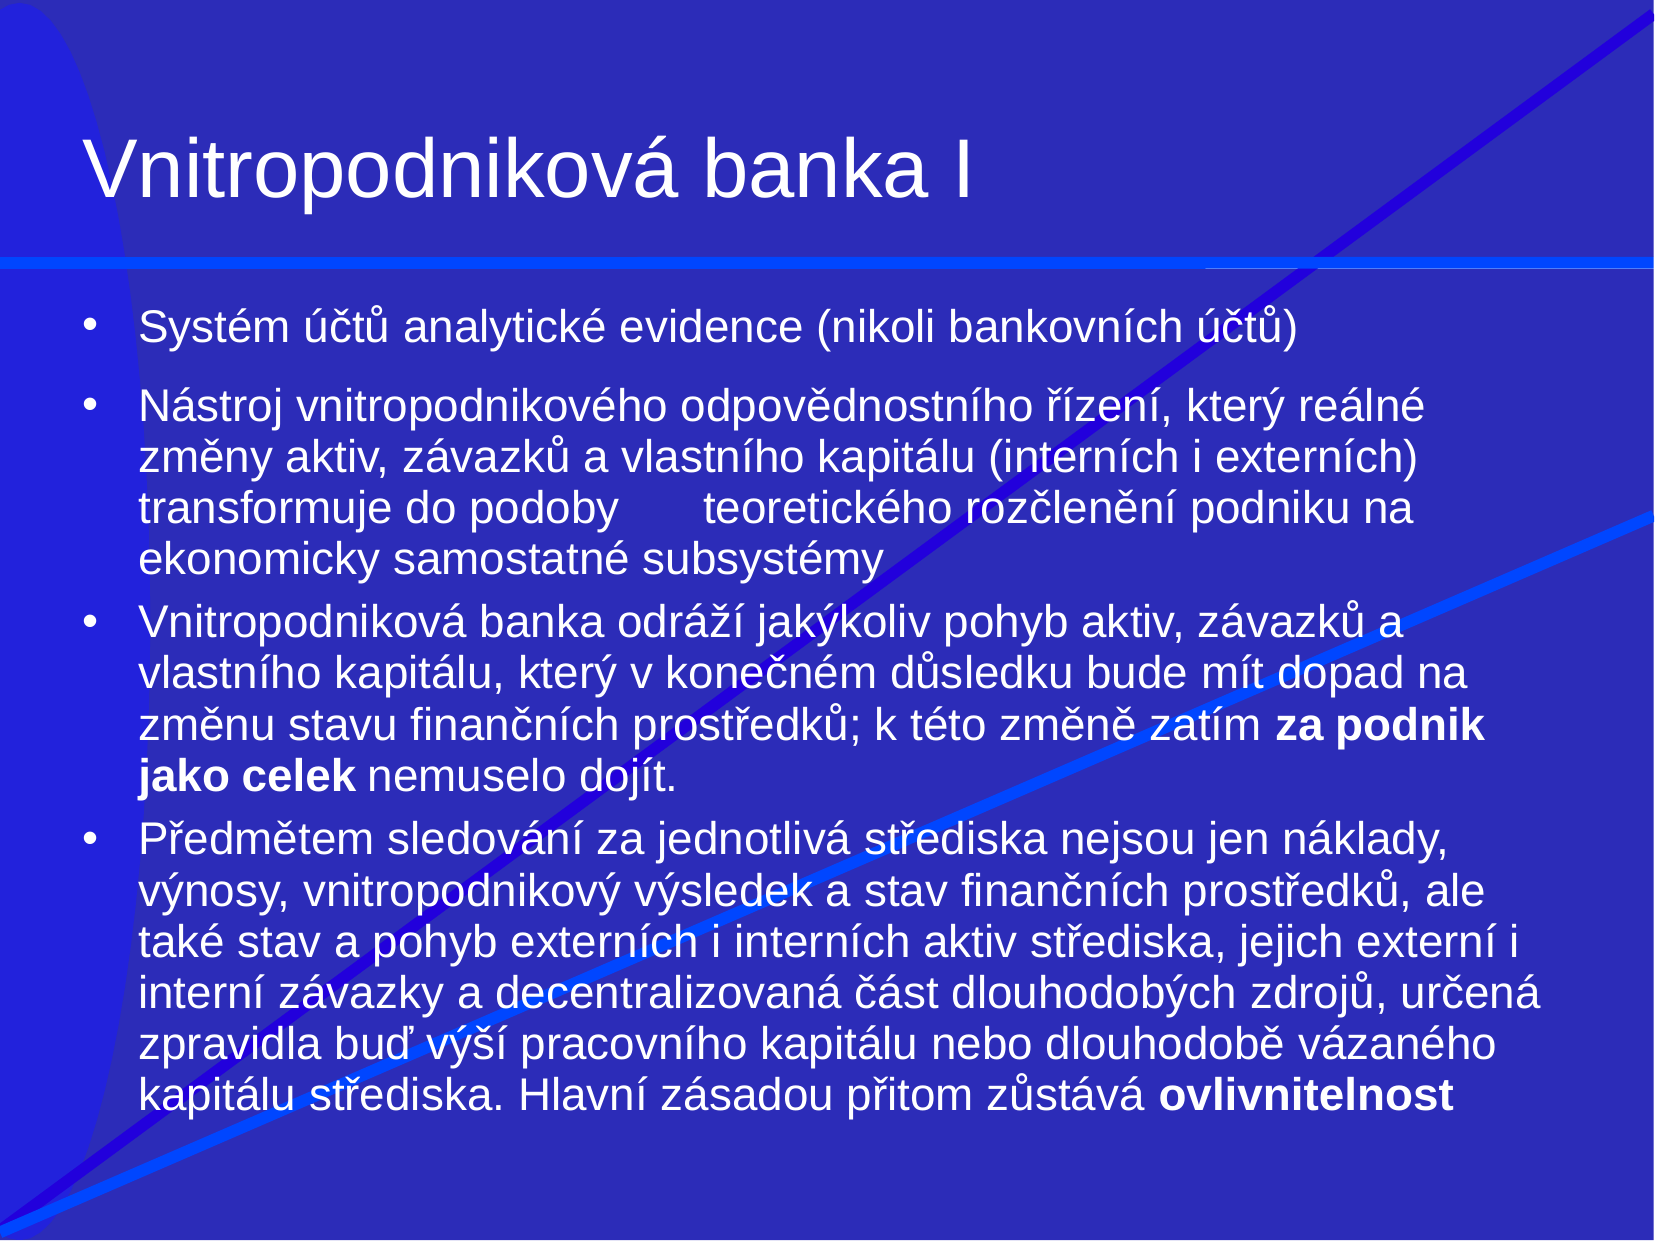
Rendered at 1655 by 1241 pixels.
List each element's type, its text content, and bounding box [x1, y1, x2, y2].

title Vnitropodniková banka I [80, 67, 1574, 296]
list Systém účtů analytické evidence (nikoli bankovních účtů) Nástroj vnitropodnikového odpovědnostního řízení, který reálné změny aktiv, závazků a vlastního kapitálu (interních i externích) transformuje do podoby teoretického rozčlenění podniku na ekonomicky samostatné subsystémy Vnitropodniková banka odráží jakýkoliv pohyb aktiv, závazků a vlastního kapitálu, který v konečném důsledku bude mít dopad na změnu stavu finančních prostředků; k této změně zatím za podnik jako celek nemuselo dojít. Předmětem sledování za jednotlivá střediska nejsou jen náklady, výnosy, vnitropodnikový výsledek a stav finančních prostředků, ale také stav a pohyb externích i interních aktiv střediska, jejich externí i interní závazky a decentralizovaná část dlouhodobých zdrojů, určená zpravidla buď výší pracovního kapitálu nebo dlouhodobě vázaného kapitálu střediska. Hlavní zásadou přitom zůstává ovlivnitelnost [80, 296, 1574, 1121]
